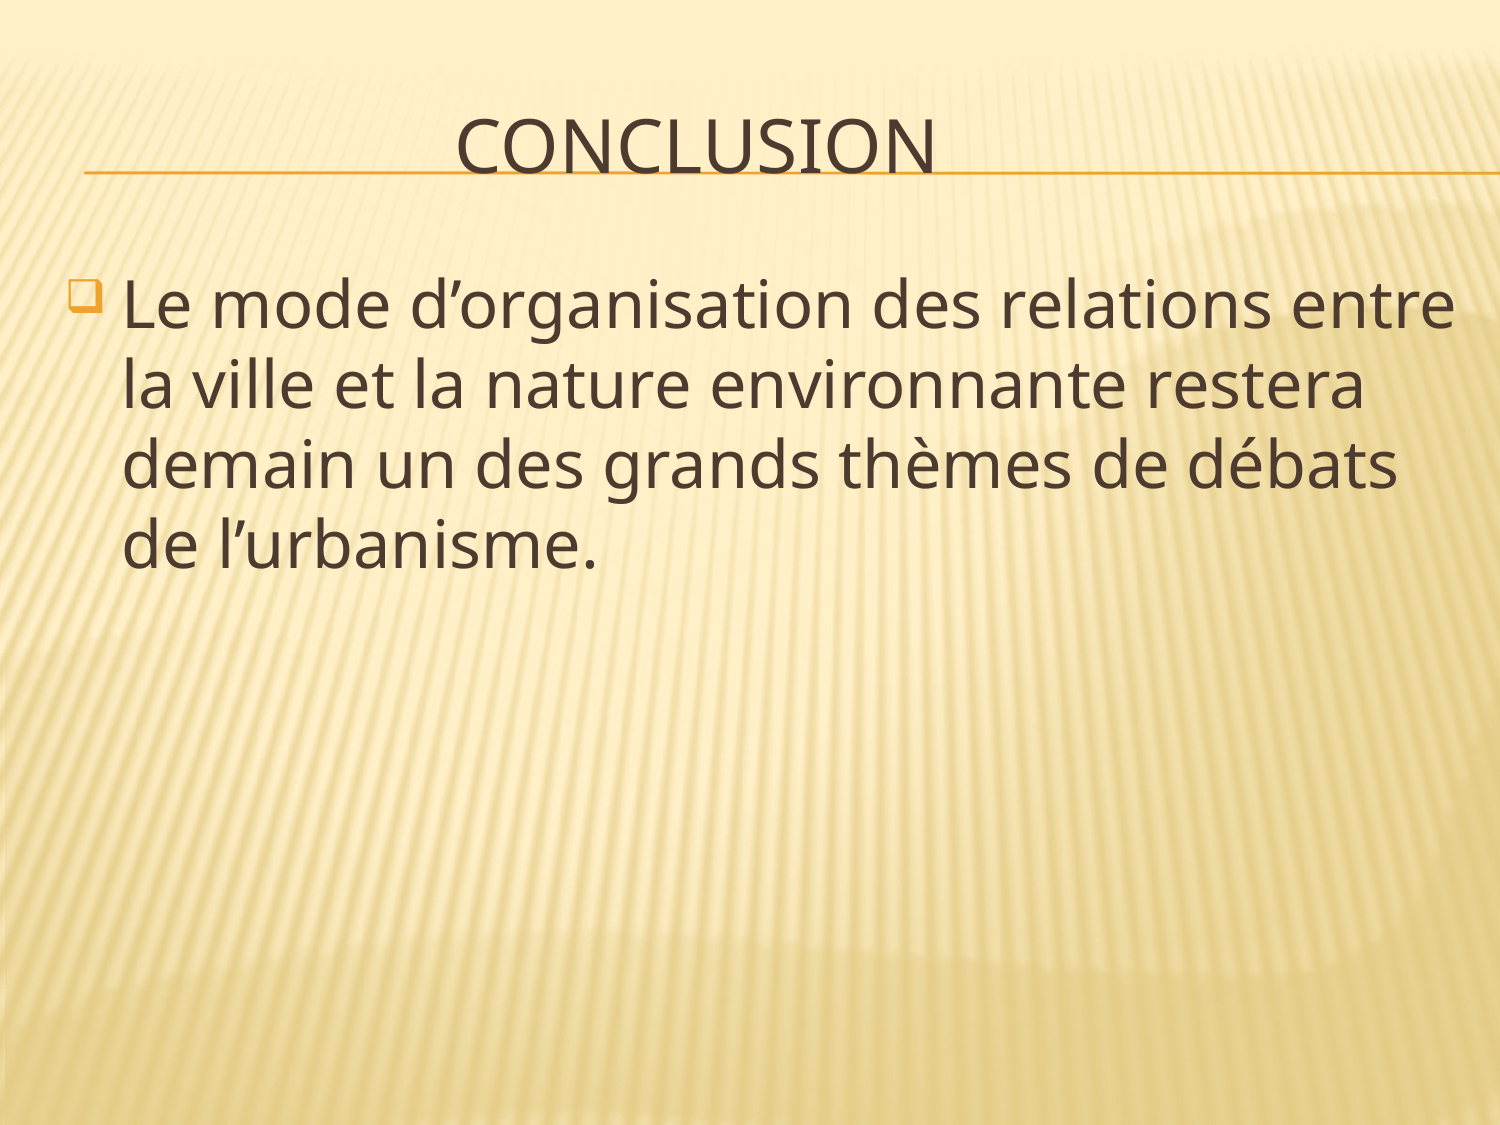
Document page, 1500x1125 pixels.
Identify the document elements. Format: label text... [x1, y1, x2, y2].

list Le mode d’organisation des relations entre la ville et la nature environnante restera demain un des grands thèmes de débats de l’urbanisme. [50, 254, 1475, 998]
title CONCLUSION [50, 75, 1475, 213]
